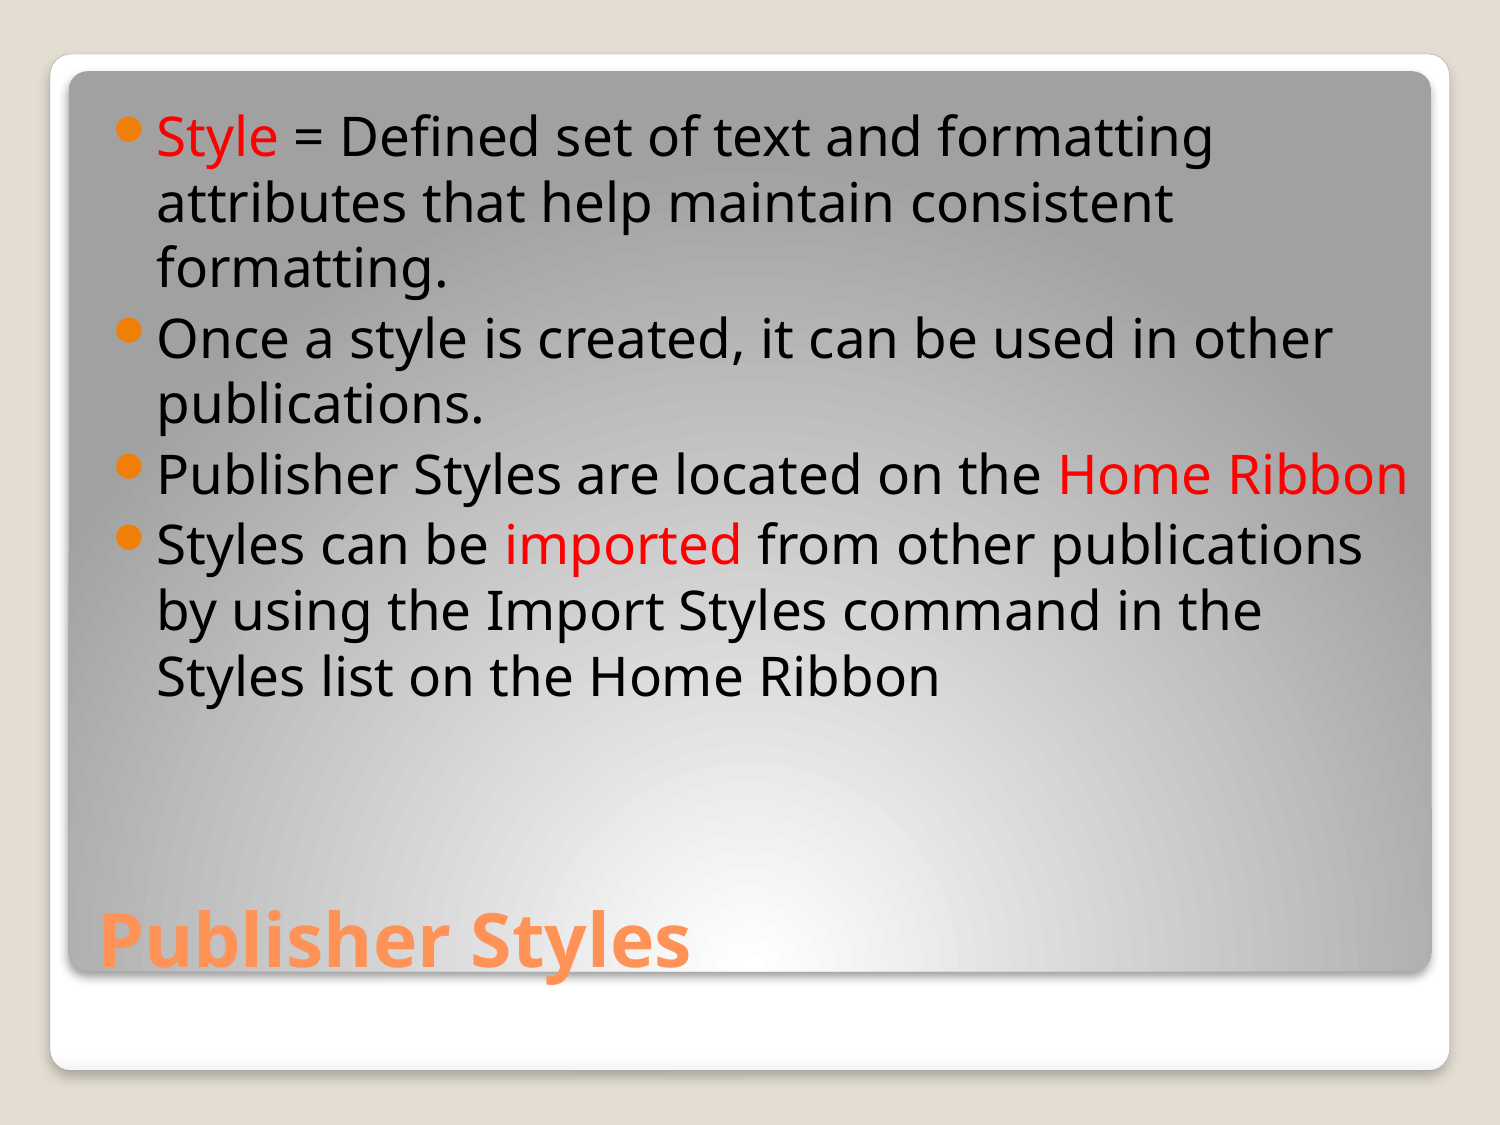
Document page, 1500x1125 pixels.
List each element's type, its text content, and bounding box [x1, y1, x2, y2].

title Publisher Styles [82, 817, 1425, 990]
list Style = Defined set of text and formatting attributes that help maintain consistent formatting. Once a style is created, it can be used in other publications. Publisher Styles are located on the Home Ribbon Styles can be imported from other publications by using the Import Styles command in the Styles list on the Home Ribbon [82, 86, 1425, 774]
